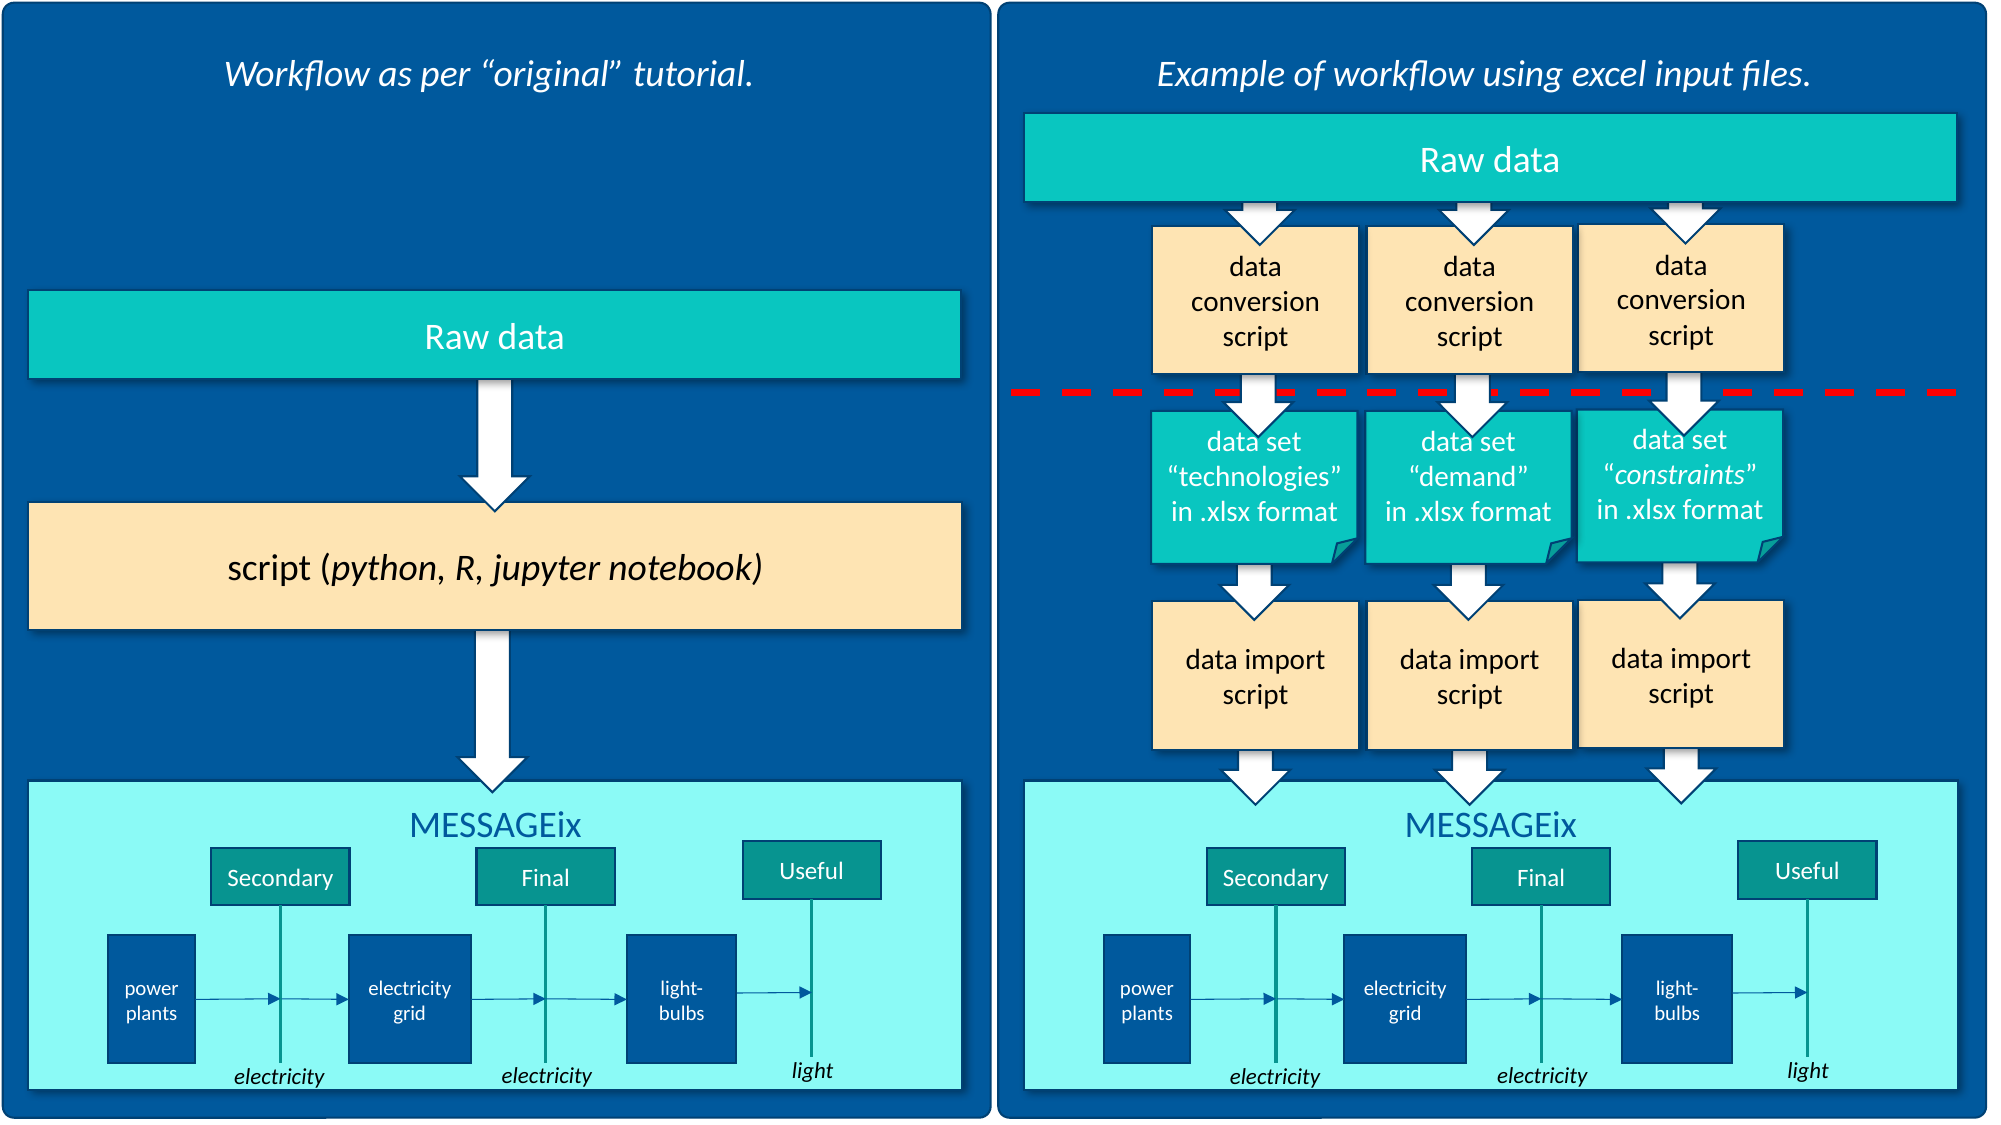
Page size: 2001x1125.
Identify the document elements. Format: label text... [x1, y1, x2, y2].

text_box data import script [1577, 599, 1785, 749]
text_box data set “technologies” in .xlsx format [1150, 409, 1361, 565]
text_box [1218, 760, 1294, 807]
text_box [1665, 383, 1703, 392]
text_box data import script [1365, 600, 1574, 751]
text_box [1642, 573, 1718, 620]
text_box [1432, 760, 1508, 807]
text_box Workflow as per “original” tutorial. [15, 41, 963, 102]
text_box data import script [1151, 600, 1360, 751]
text_box Raw data [27, 289, 962, 380]
text_box Example of workflow using excel input files. [1011, 41, 1958, 102]
text_box data conversion script [1151, 225, 1360, 375]
text_box [1226, 213, 1294, 247]
text_box [1453, 384, 1491, 392]
text_box MESSAGEix [27, 779, 963, 1091]
text_box data conversion script [1577, 223, 1785, 373]
text_box [1216, 574, 1292, 622]
text_box [1430, 574, 1506, 622]
text_box [1643, 758, 1719, 805]
text_box data set “demand” in .xlsx format [1364, 409, 1575, 565]
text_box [108, 841, 945, 1097]
text_box Raw data [1023, 112, 1958, 203]
text_box [1434, 393, 1510, 439]
text_box [454, 640, 530, 794]
text_box MESSAGEix [1023, 779, 1959, 1091]
text_box data set “constraints” in .xlsx format [1575, 408, 1787, 564]
text_box [1646, 393, 1722, 438]
text_box [457, 389, 533, 513]
text_box script (python, R, jupyter notebook) [27, 501, 963, 631]
text_box [1239, 384, 1277, 392]
text_box [1, 1, 992, 1119]
text_box [1653, 213, 1718, 245]
text_box [1220, 393, 1296, 439]
text_box data conversion script [1366, 225, 1574, 375]
text_box [1440, 213, 1508, 247]
text_box [997, 1, 1988, 1119]
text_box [1103, 841, 1940, 1097]
